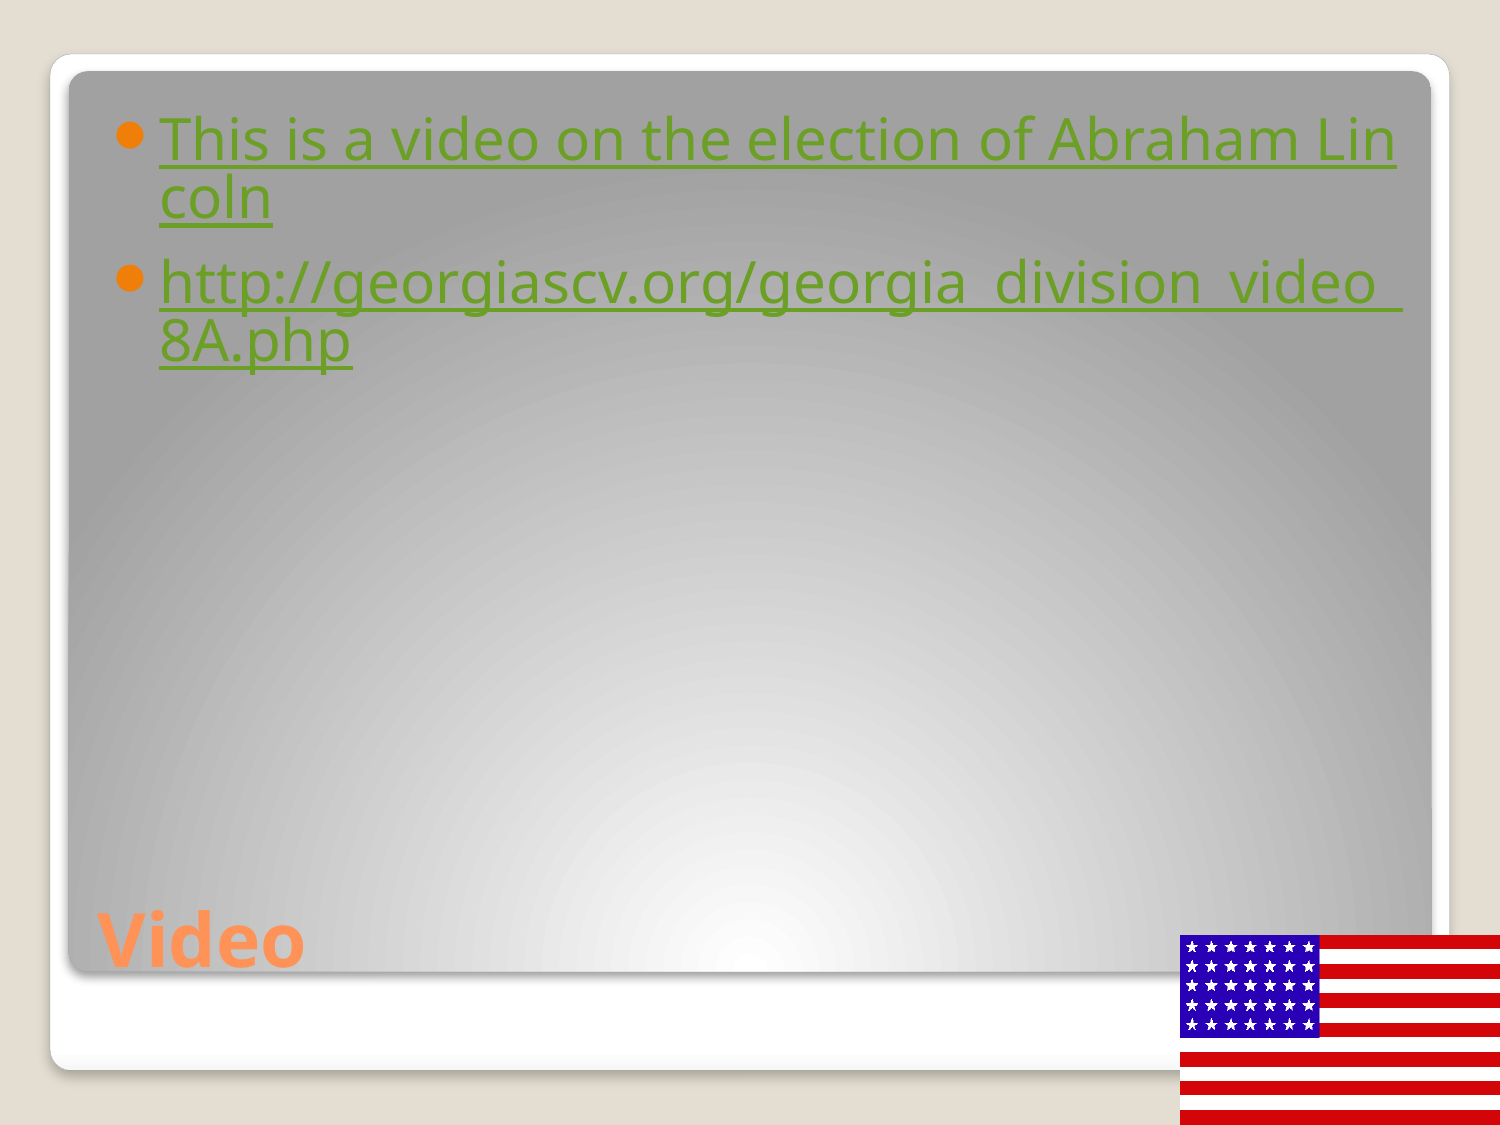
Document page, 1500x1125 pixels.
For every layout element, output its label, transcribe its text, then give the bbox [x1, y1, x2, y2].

title Video [82, 817, 1425, 990]
picture [1180, 934, 1500, 1125]
list This is a video on the election of Abraham Lincoln http://georgiascv.org/georgia_division_video_8A.php [82, 86, 1425, 774]
